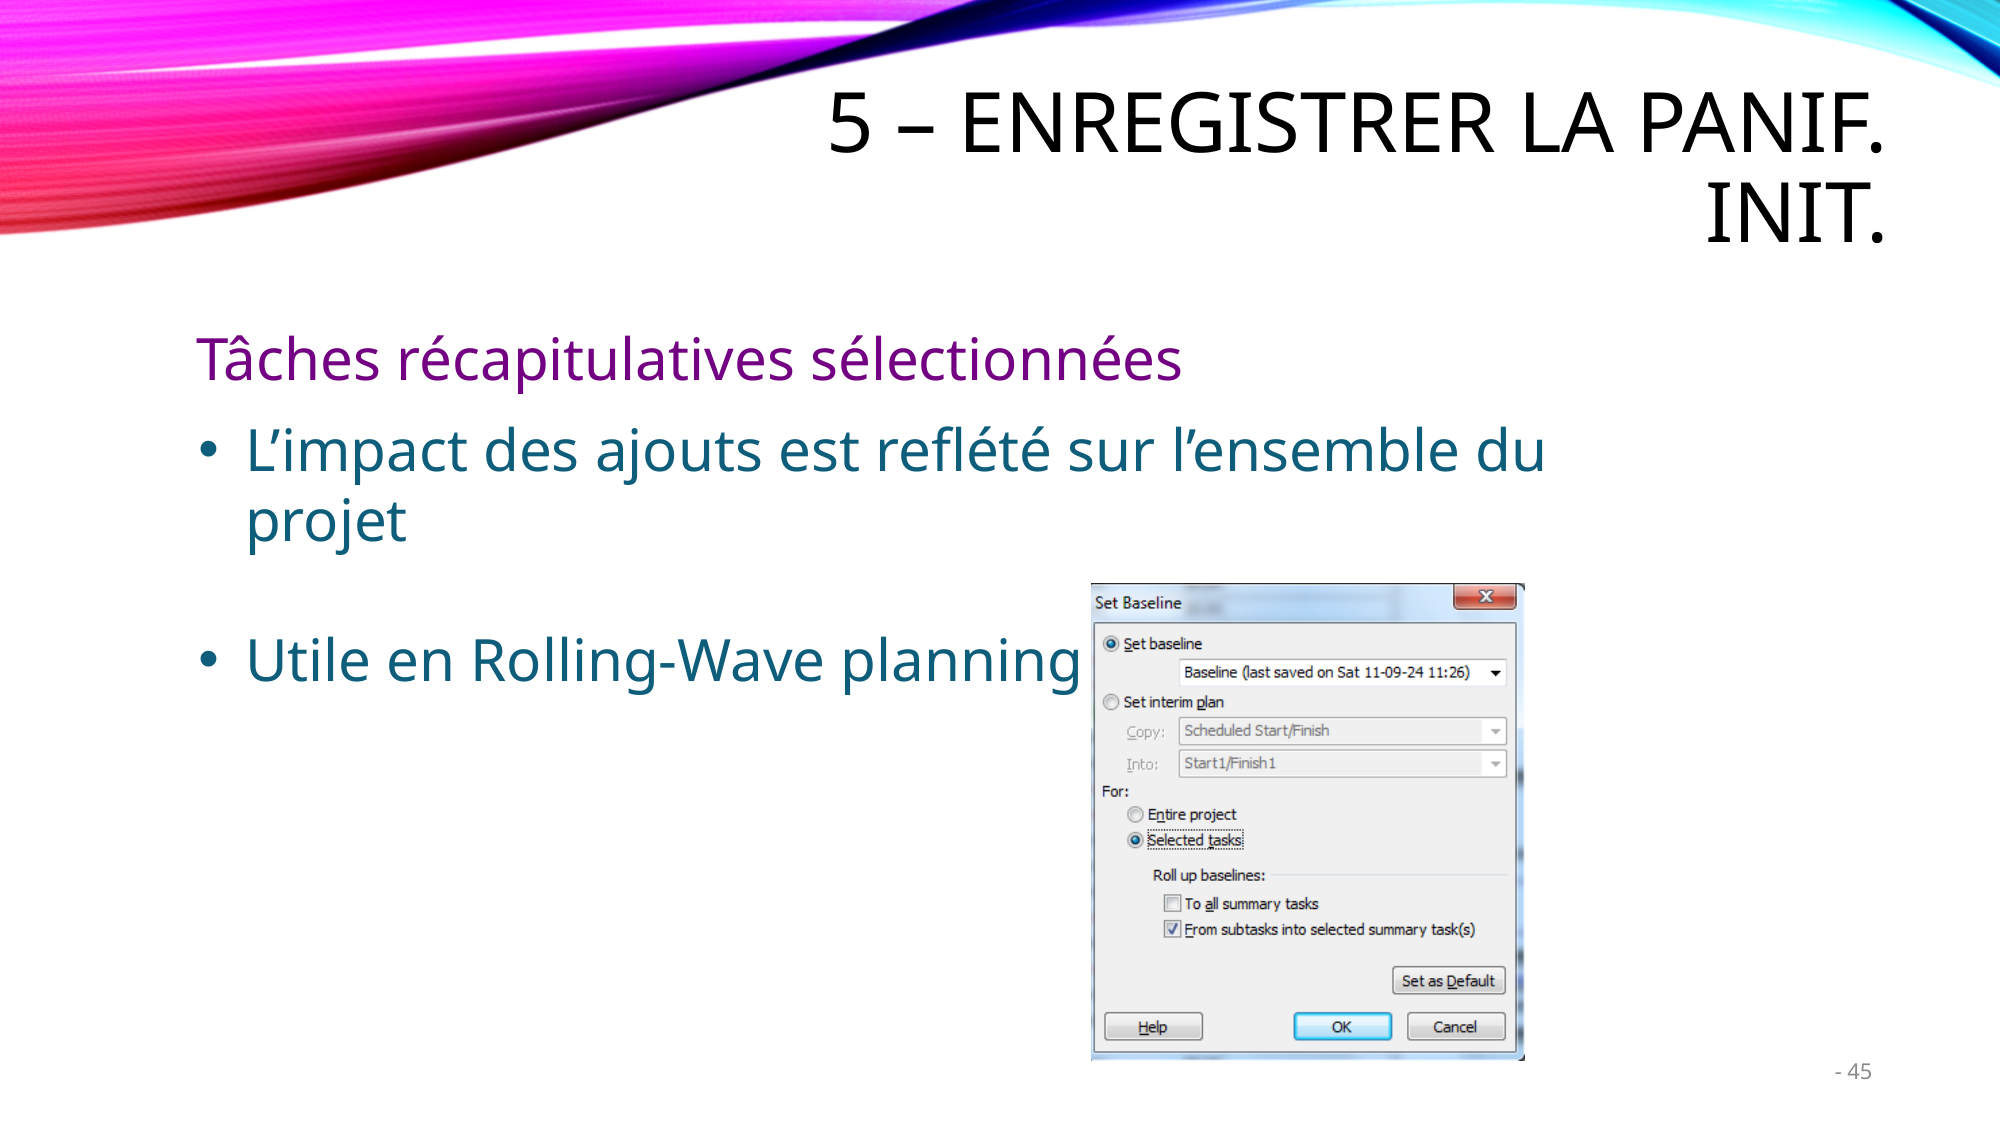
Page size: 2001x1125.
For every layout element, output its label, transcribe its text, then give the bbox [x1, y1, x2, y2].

text_box L’impact des ajouts est reflété sur l’ensemble du projet Utile en Rolling-Wave planning [183, 406, 1606, 841]
picture [1091, 583, 1526, 1061]
text_box Tâches récapitulatives sélectionnées [181, 244, 1868, 399]
picture [1890, 0, 2000, 75]
picture [0, 0, 2000, 237]
text_box 5 – Enregistrer la panif. init. [638, 64, 1904, 277]
slide_number 45 [1808, 1042, 1888, 1103]
picture [1910, 0, 2000, 45]
